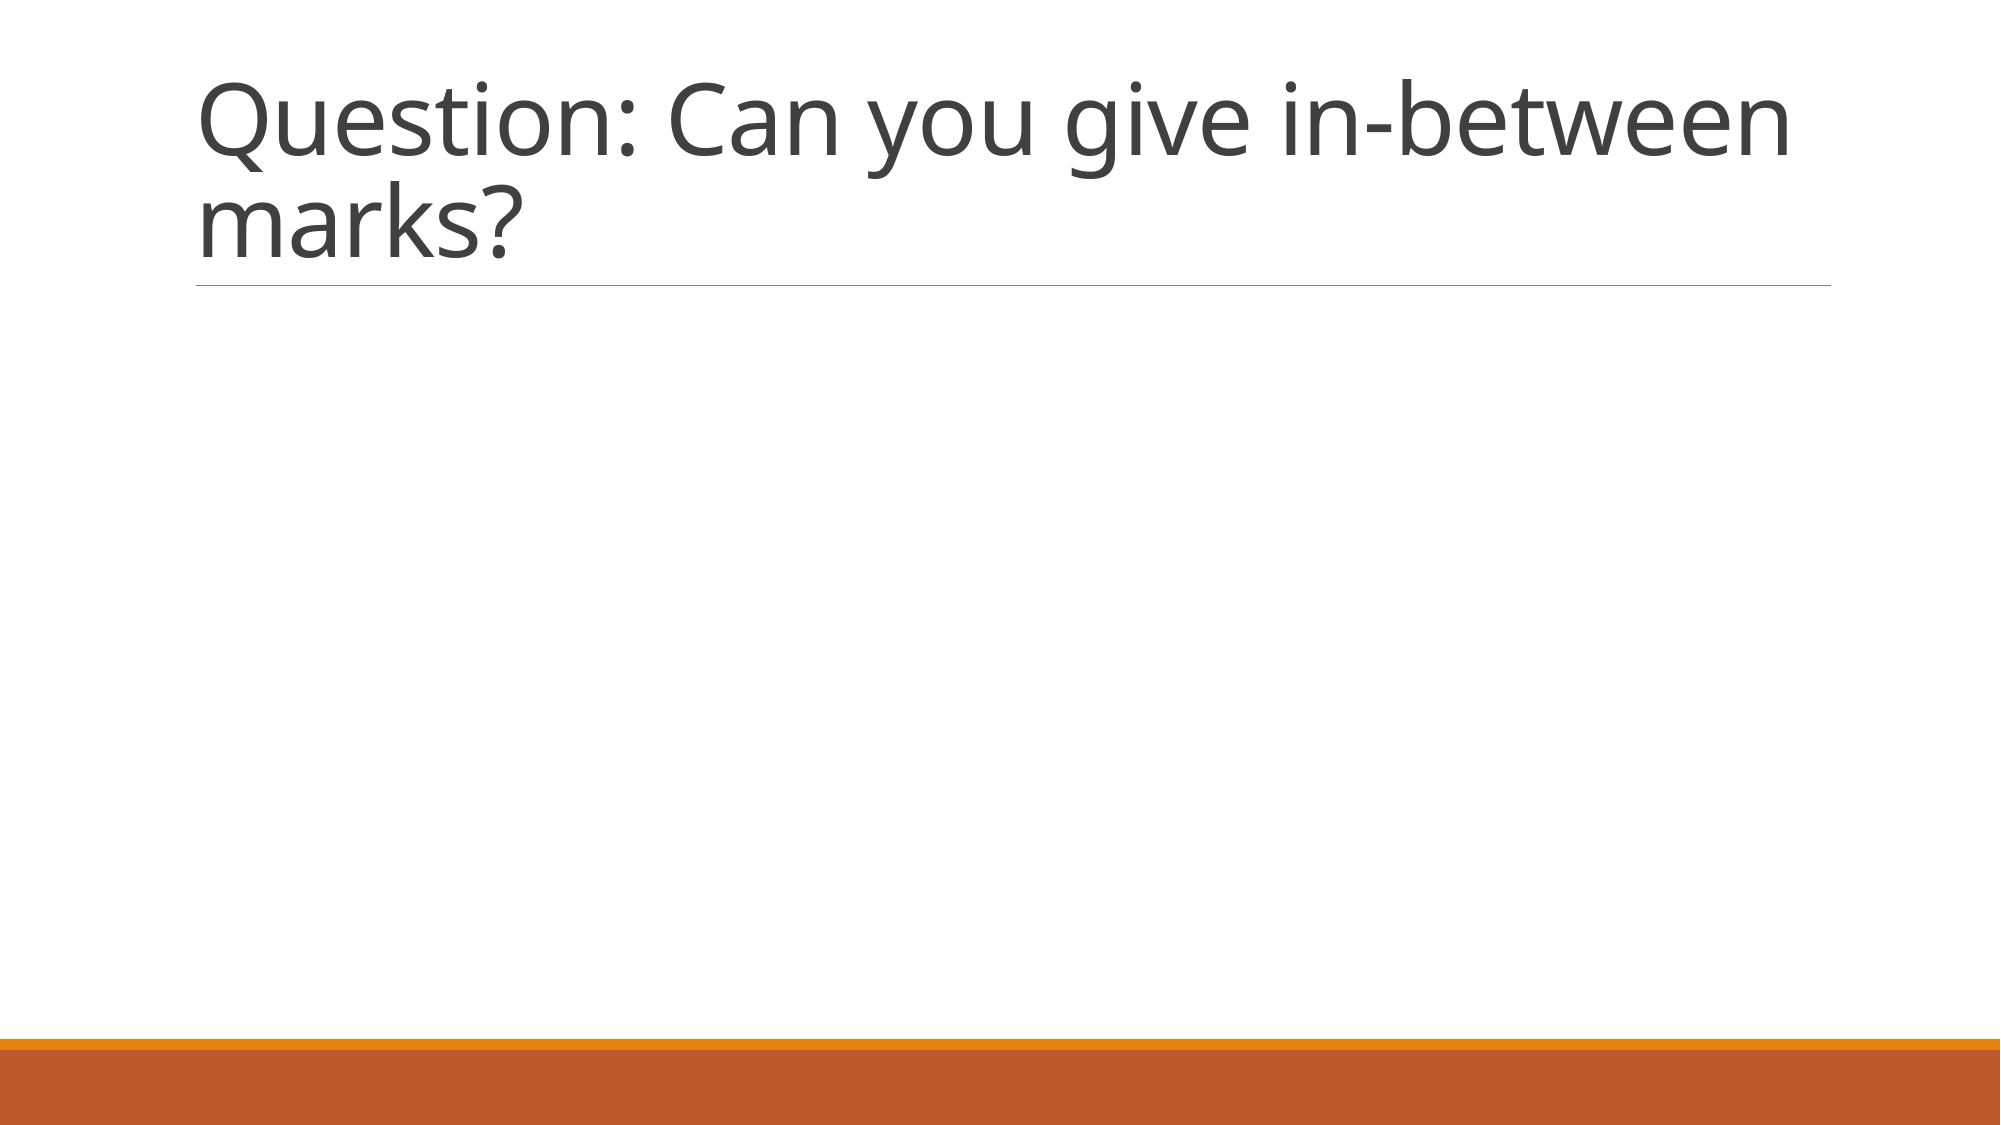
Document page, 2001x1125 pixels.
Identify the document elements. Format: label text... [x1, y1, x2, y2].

title Question: Can you give in-between marks? [180, 47, 1830, 285]
